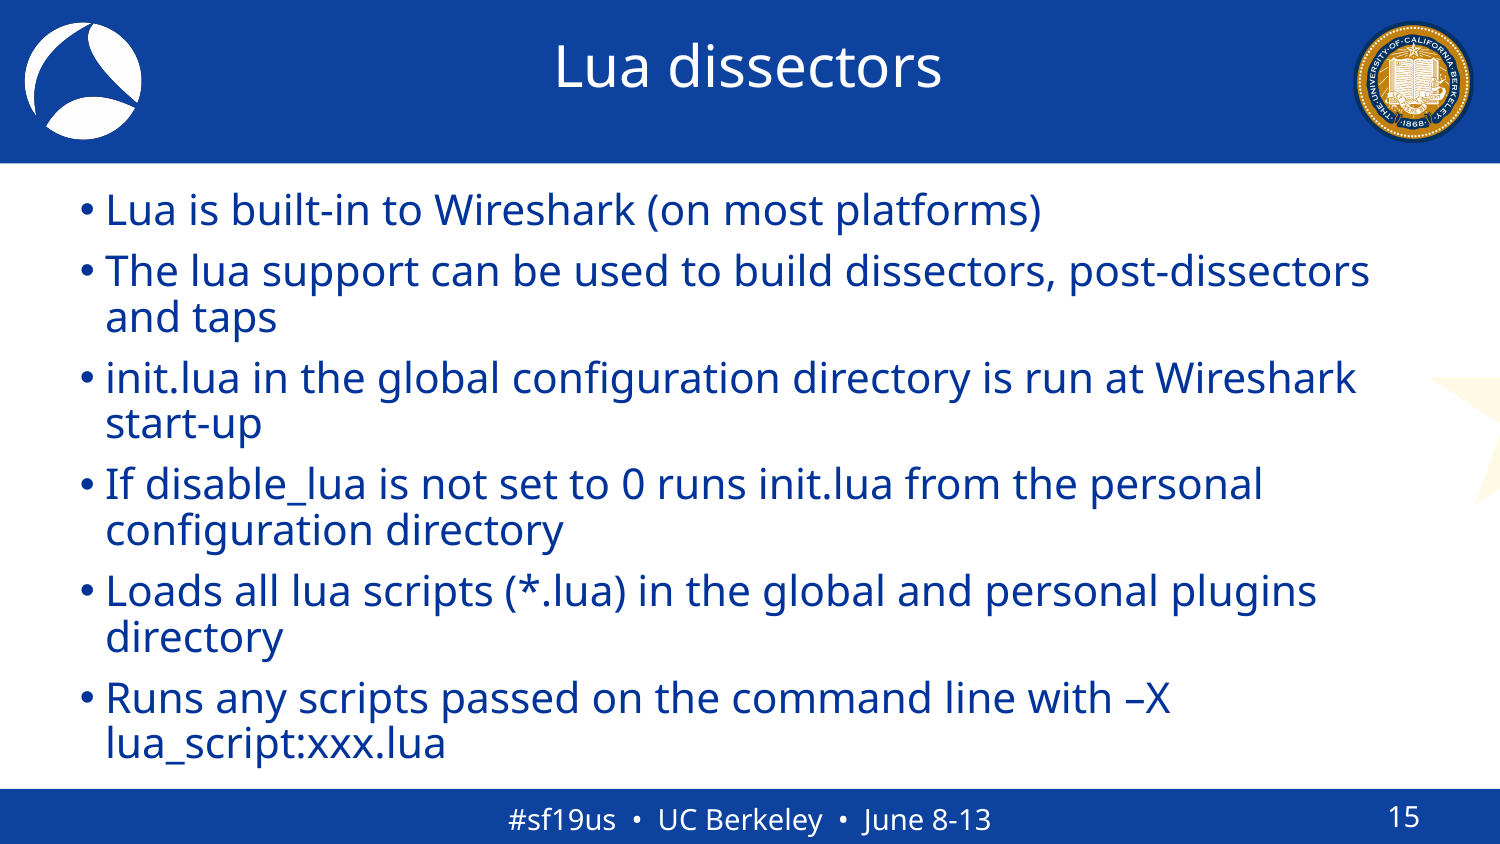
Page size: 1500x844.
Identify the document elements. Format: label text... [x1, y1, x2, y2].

picture [24, 22, 142, 140]
picture [1353, 21, 1474, 143]
list Lua is built-in to Wireshark (on most platforms) The lua support can be used to build dissectors, post-dissectors and taps init.lua in the global configuration directory is run at Wireshark start-up If disable_lua is not set to 0 runs init.lua from the personal configuration directory Loads all lua scripts (*.lua) in the global and personal plugins directory Runs any scripts passed on the command line with –X lua_script:xxx.lua [64, 173, 1436, 788]
list Lua dissectors [147, 0, 1341, 139]
